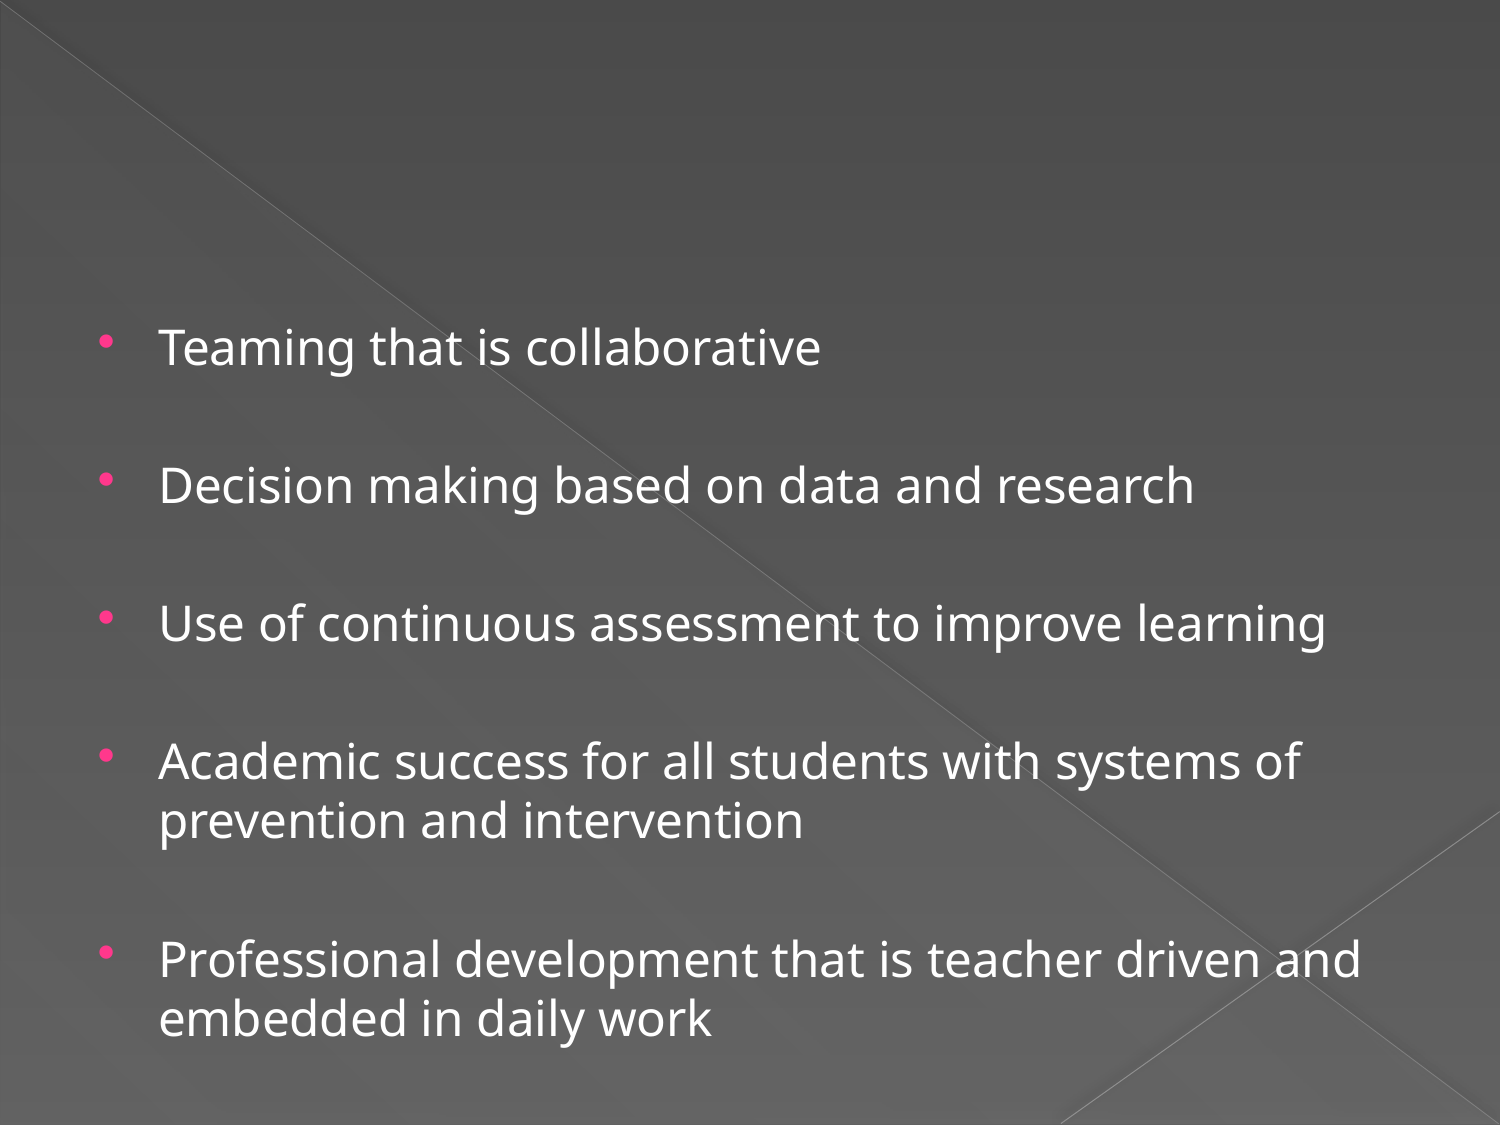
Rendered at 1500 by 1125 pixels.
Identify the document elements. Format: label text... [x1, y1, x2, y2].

list Teaming that is collaborative Decision making based on data and research Use of continuous assessment to improve learning Academic success for all students with systems of prevention and intervention Professional development that is teacher driven and embedded in daily work [75, 308, 1425, 1059]
